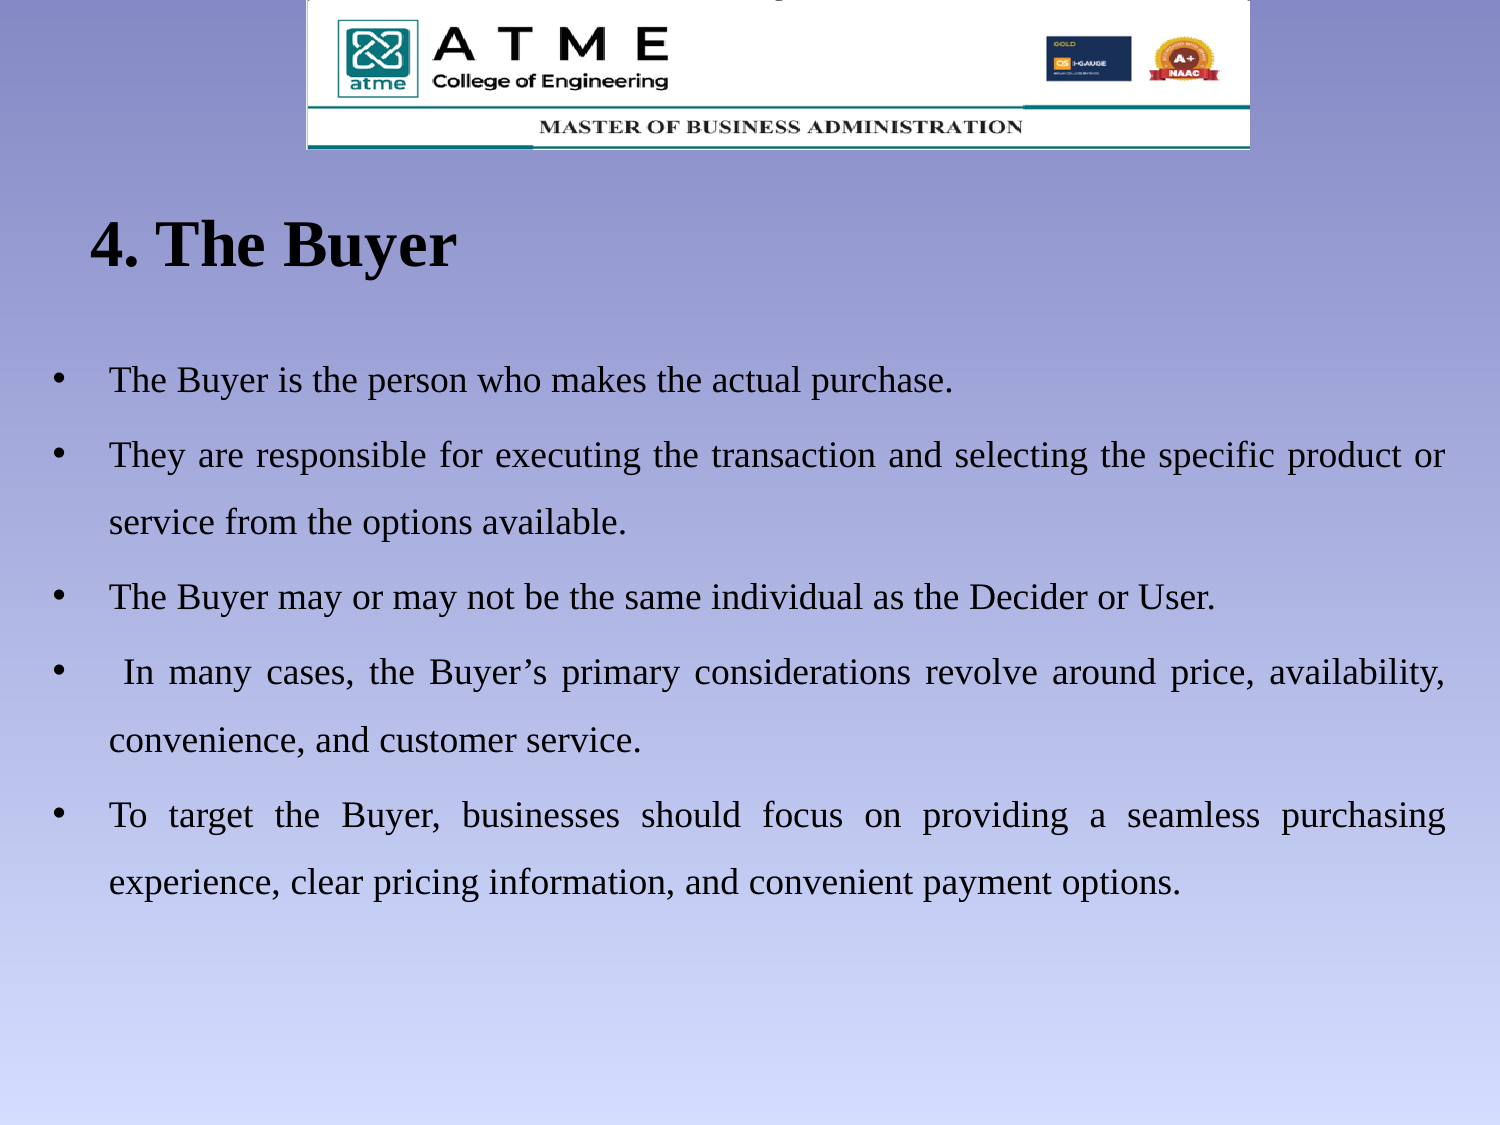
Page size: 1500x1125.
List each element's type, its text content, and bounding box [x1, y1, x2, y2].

list The Buyer is the person who makes the actual purchase. They are responsible for executing the transaction and selecting the specific product or service from the options available. The Buyer may or may not be the same individual as the Decider or User. In many cases, the Buyer’s primary considerations revolve around price, availability, convenience, and customer service. To target the Buyer, businesses should focus on providing a seamless purchasing experience, clear pricing information, and convenient payment options. [37, 324, 1463, 1075]
picture [306, 0, 1250, 150]
title 4. The Buyer [75, 200, 1425, 280]
